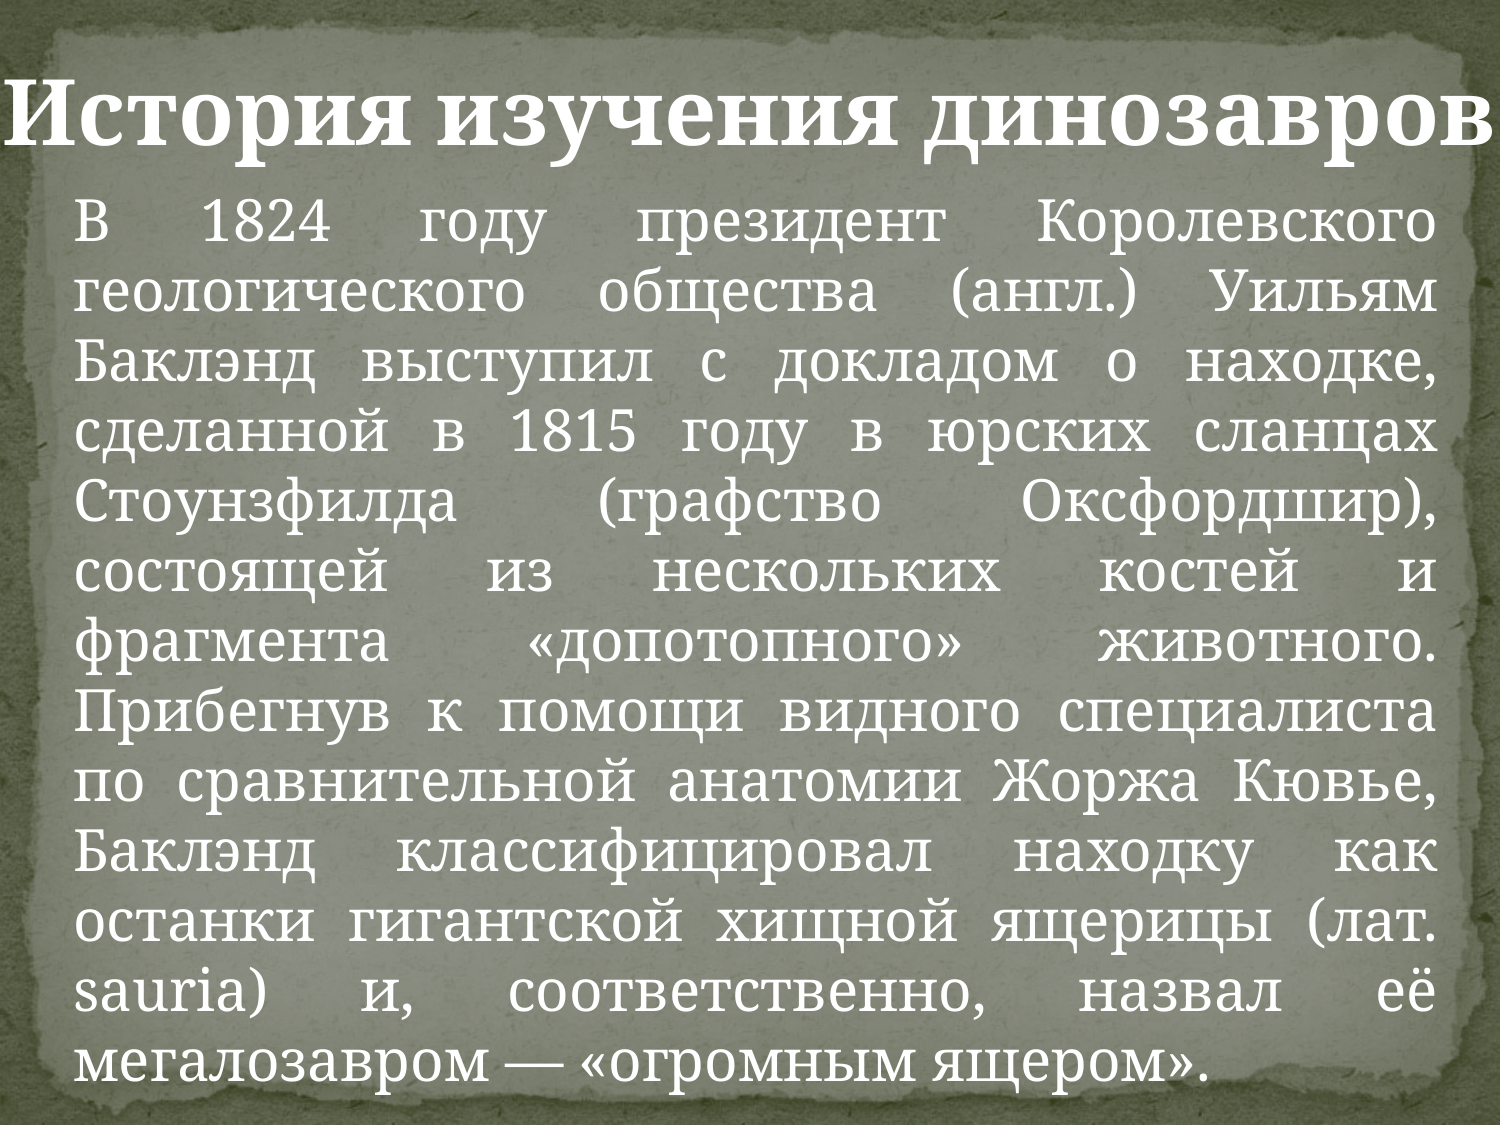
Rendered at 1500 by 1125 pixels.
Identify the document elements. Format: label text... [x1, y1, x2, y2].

text_box В 1824 году президент Королевского геологического общества (англ.) Уильям Баклэнд выступил с докладом о находке, сделанной в 1815 году в юрских сланцах Стоунзфилда (графство Оксфордшир), состоящей из нескольких костей и фрагмента «допотопного» животного. Прибегнув к помощи видного специалиста по сравнительной анатомии Жоржа Кювье, Баклэнд классифицировал находку как останки гигантской хищной ящерицы (лат. sauria) и, соответственно, назвал её мегалозавром — «огромным ящером». [58, 175, 1453, 1101]
text_box История изучения динозавров [0, 46, 1500, 172]
